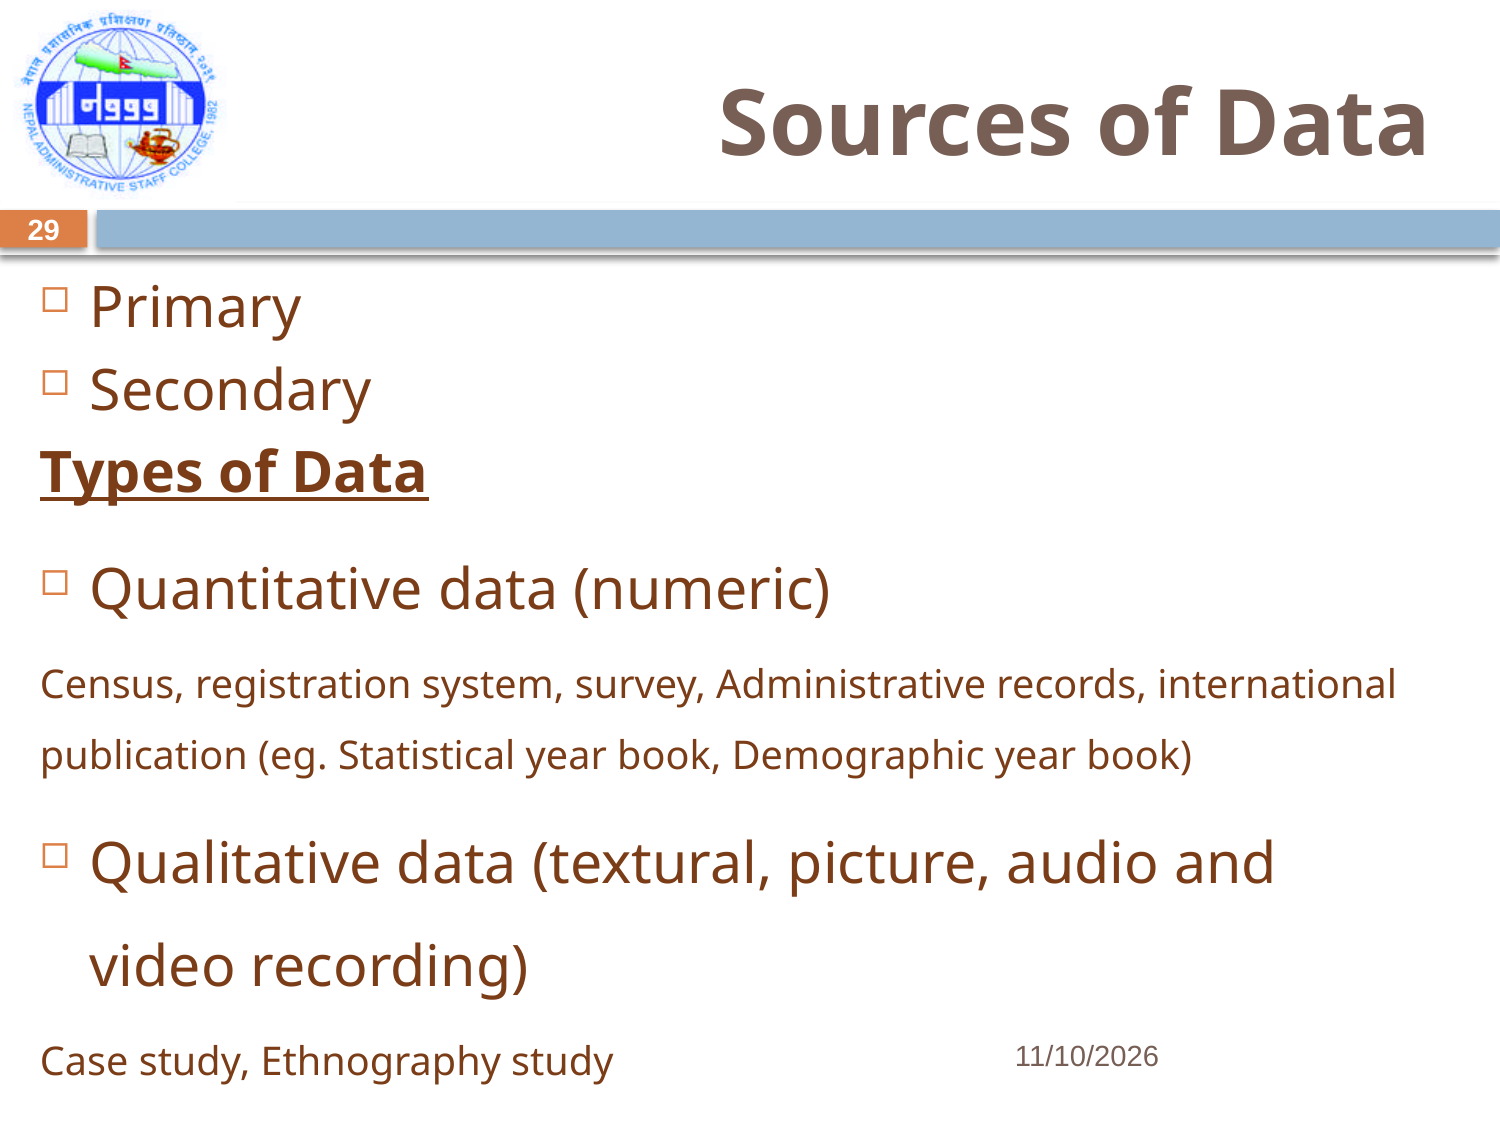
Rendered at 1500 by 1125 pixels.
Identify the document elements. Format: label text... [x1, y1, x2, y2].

title Sources of Data [218, 37, 1471, 200]
list Primary Secondary Types of Data Quantitative data (numeric) Census, registration system, survey, Administrative records, international publication (eg. Statistical year book, Demographic year book) Qualitative data (textural, picture, audio and video recording) Case study, Ethnography study [24, 262, 1438, 1100]
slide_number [999, 1025, 1438, 1085]
picture [1, 0, 236, 208]
slide_number 29 [0, 208, 88, 249]
